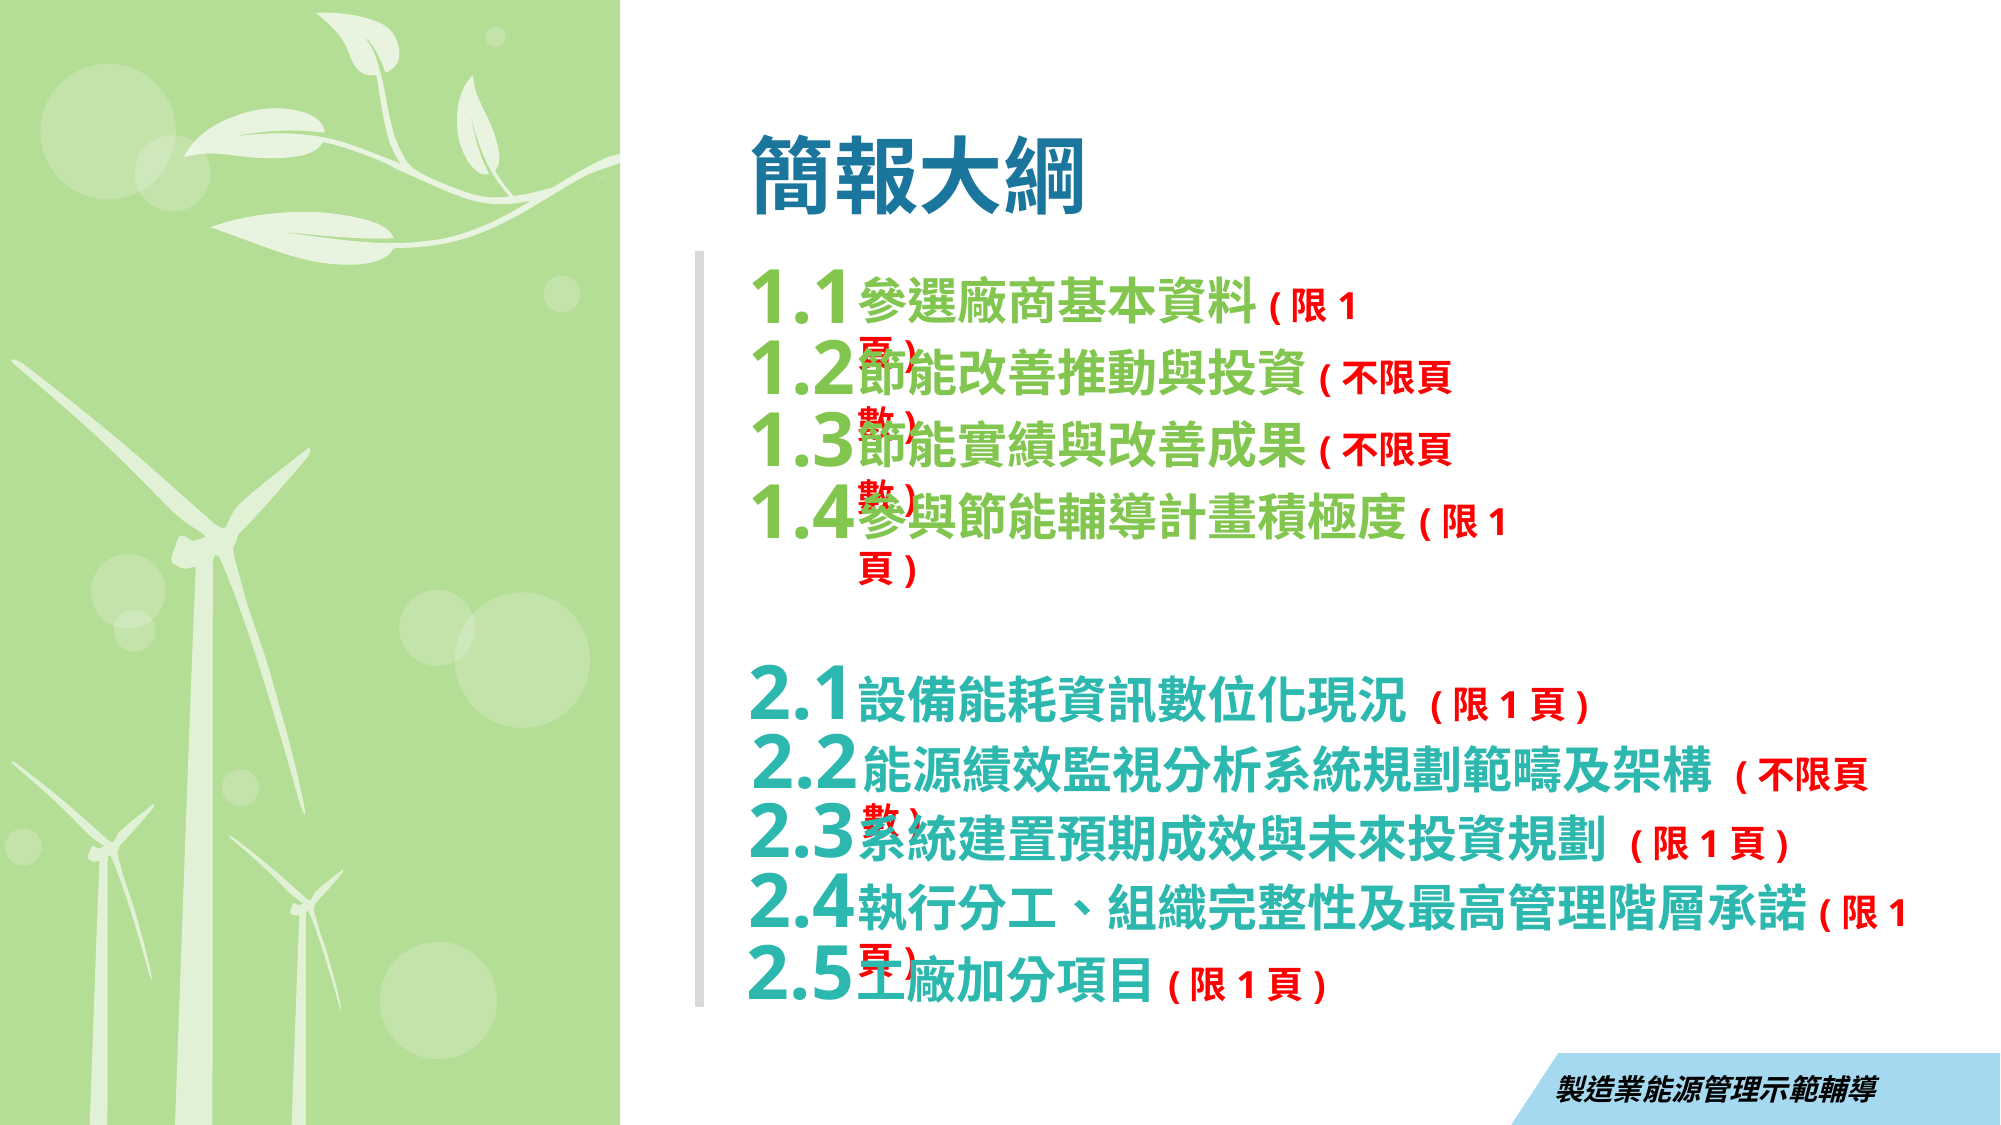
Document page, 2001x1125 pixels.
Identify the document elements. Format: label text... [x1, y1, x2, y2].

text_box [732, 312, 1493, 384]
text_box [732, 456, 1558, 563]
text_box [732, 384, 1493, 456]
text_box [724, 706, 1911, 775]
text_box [724, 636, 1894, 706]
text_box 簡報大綱 [663, 116, 1103, 232]
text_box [724, 844, 1945, 951]
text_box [723, 916, 1944, 1023]
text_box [732, 240, 1418, 312]
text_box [724, 775, 1945, 844]
